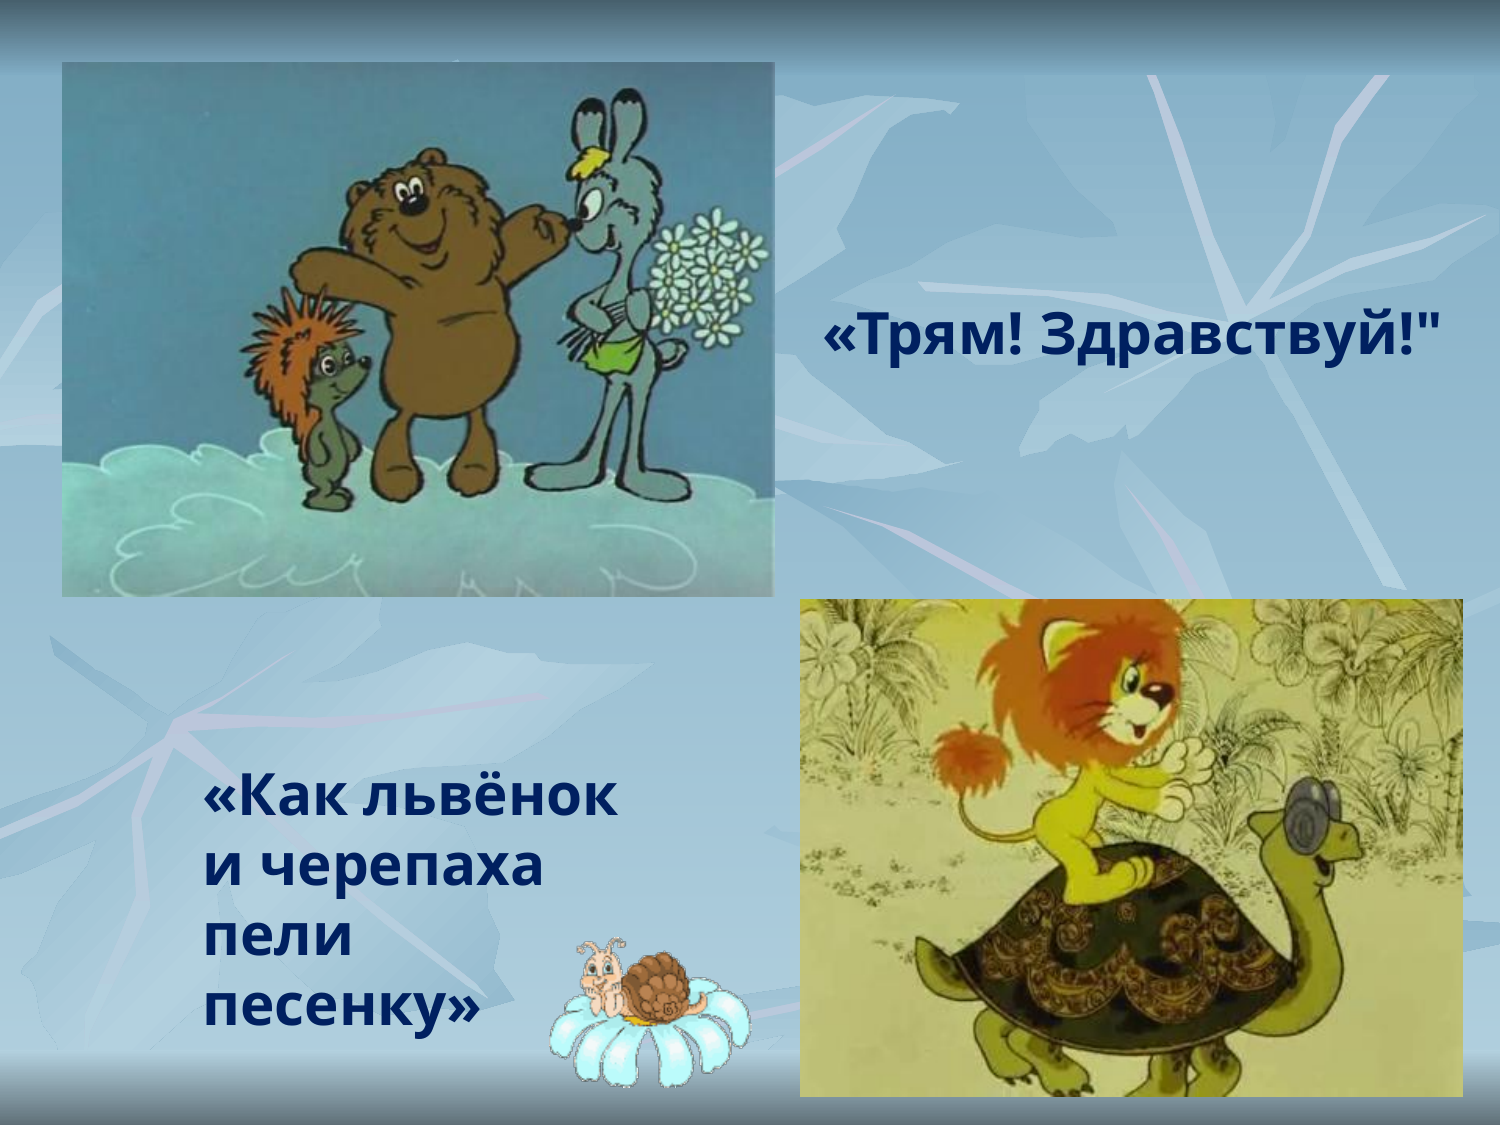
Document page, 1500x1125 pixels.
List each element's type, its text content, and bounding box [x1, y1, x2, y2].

text_box «Трям! Здравствуй!" [807, 288, 1458, 374]
picture [62, 62, 776, 598]
text_box «Как львёнок и черепаха пели песенку» [187, 749, 650, 1045]
picture [799, 599, 1463, 1098]
picture [549, 937, 752, 1088]
